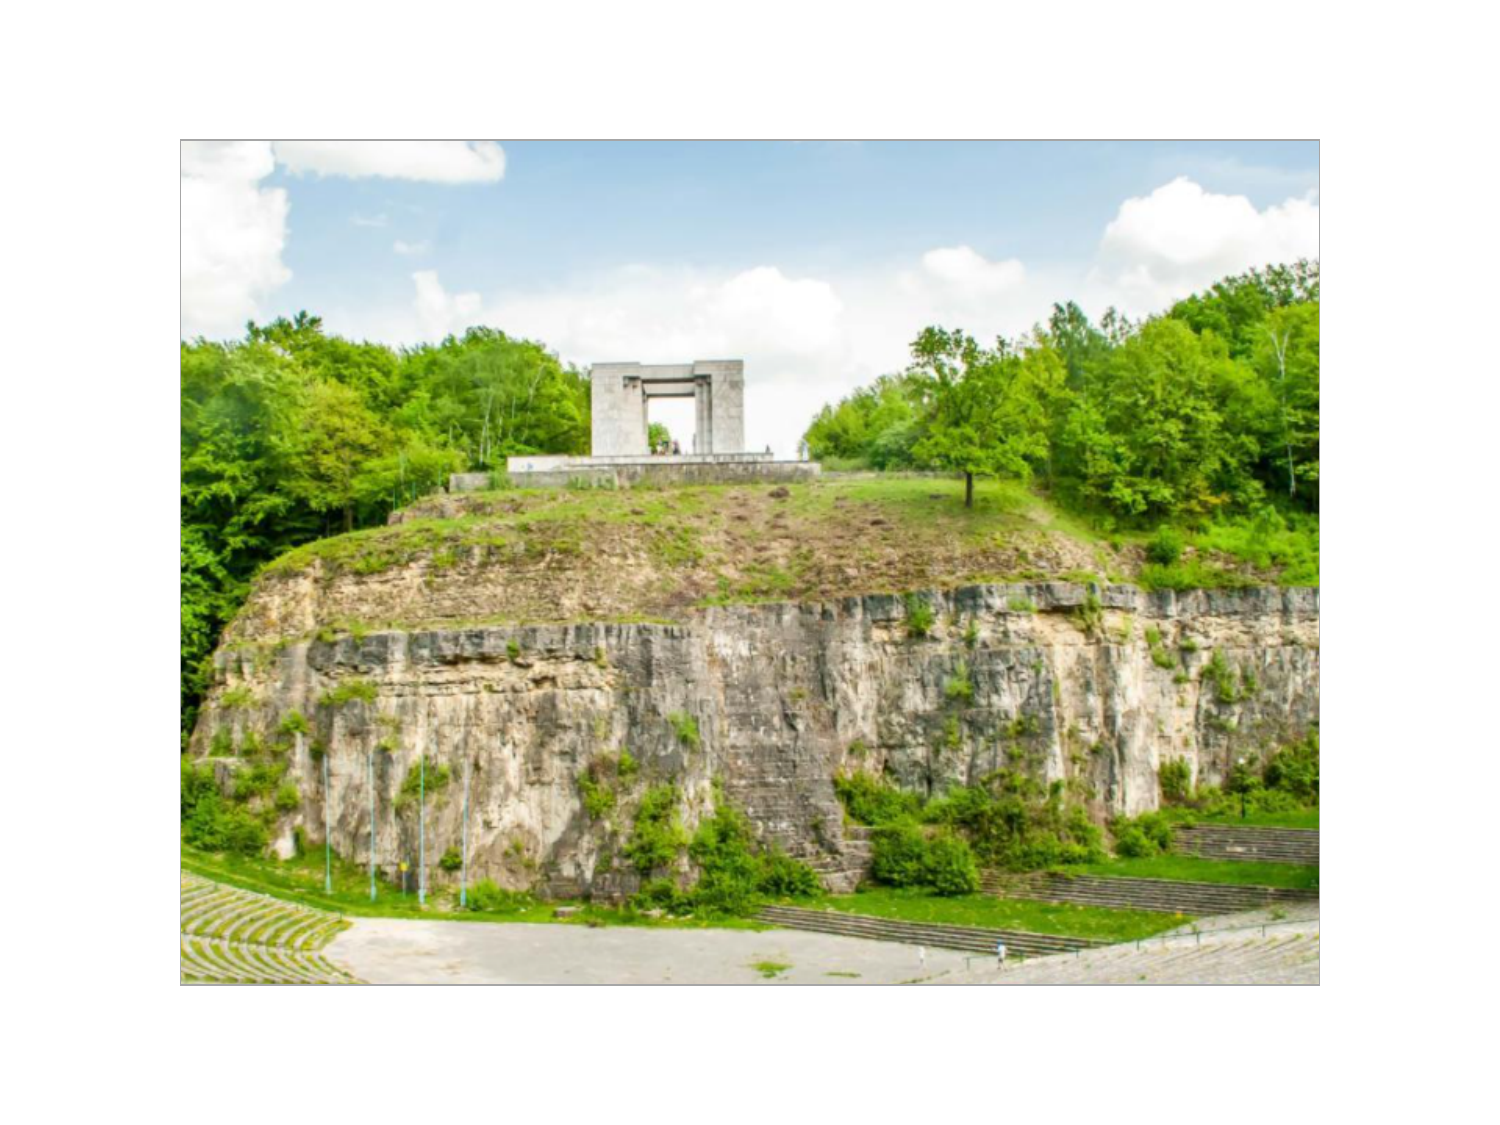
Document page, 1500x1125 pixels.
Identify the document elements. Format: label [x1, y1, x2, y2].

picture [180, 140, 1319, 985]
